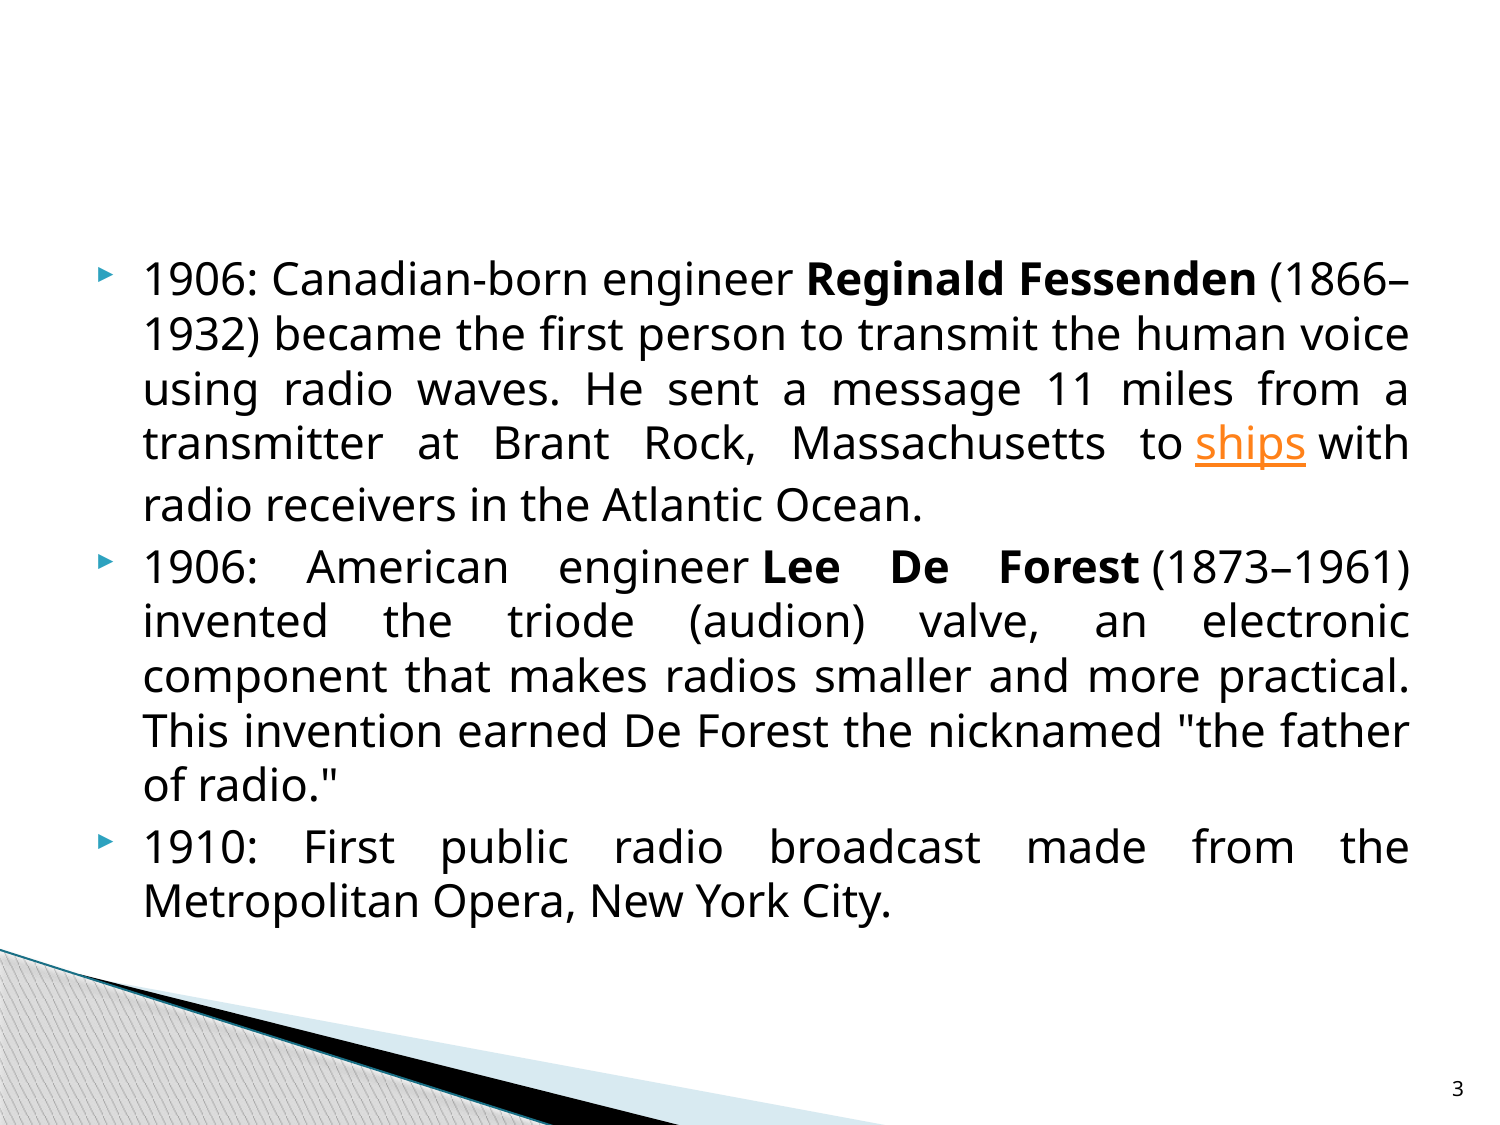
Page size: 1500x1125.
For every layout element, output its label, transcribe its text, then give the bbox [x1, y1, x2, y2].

slide_number 3 [1418, 1051, 1479, 1112]
list 1906: Canadian-born engineer Reginald Fessenden (1866–1932) became the first person to transmit the human voice using radio waves. He sent a message 11 miles from a transmitter at Brant Rock, Massachusetts to ships with radio receivers in the Atlantic Ocean. 1906: American engineer Lee De Forest (1873–1961) invented the triode (audion) valve, an electronic component that makes radios smaller and more practical. This invention earned De Forest the nicknamed "the father of radio." 1910: First public radio broadcast made from the Metropolitan Opera, New York City. [75, 243, 1425, 986]
